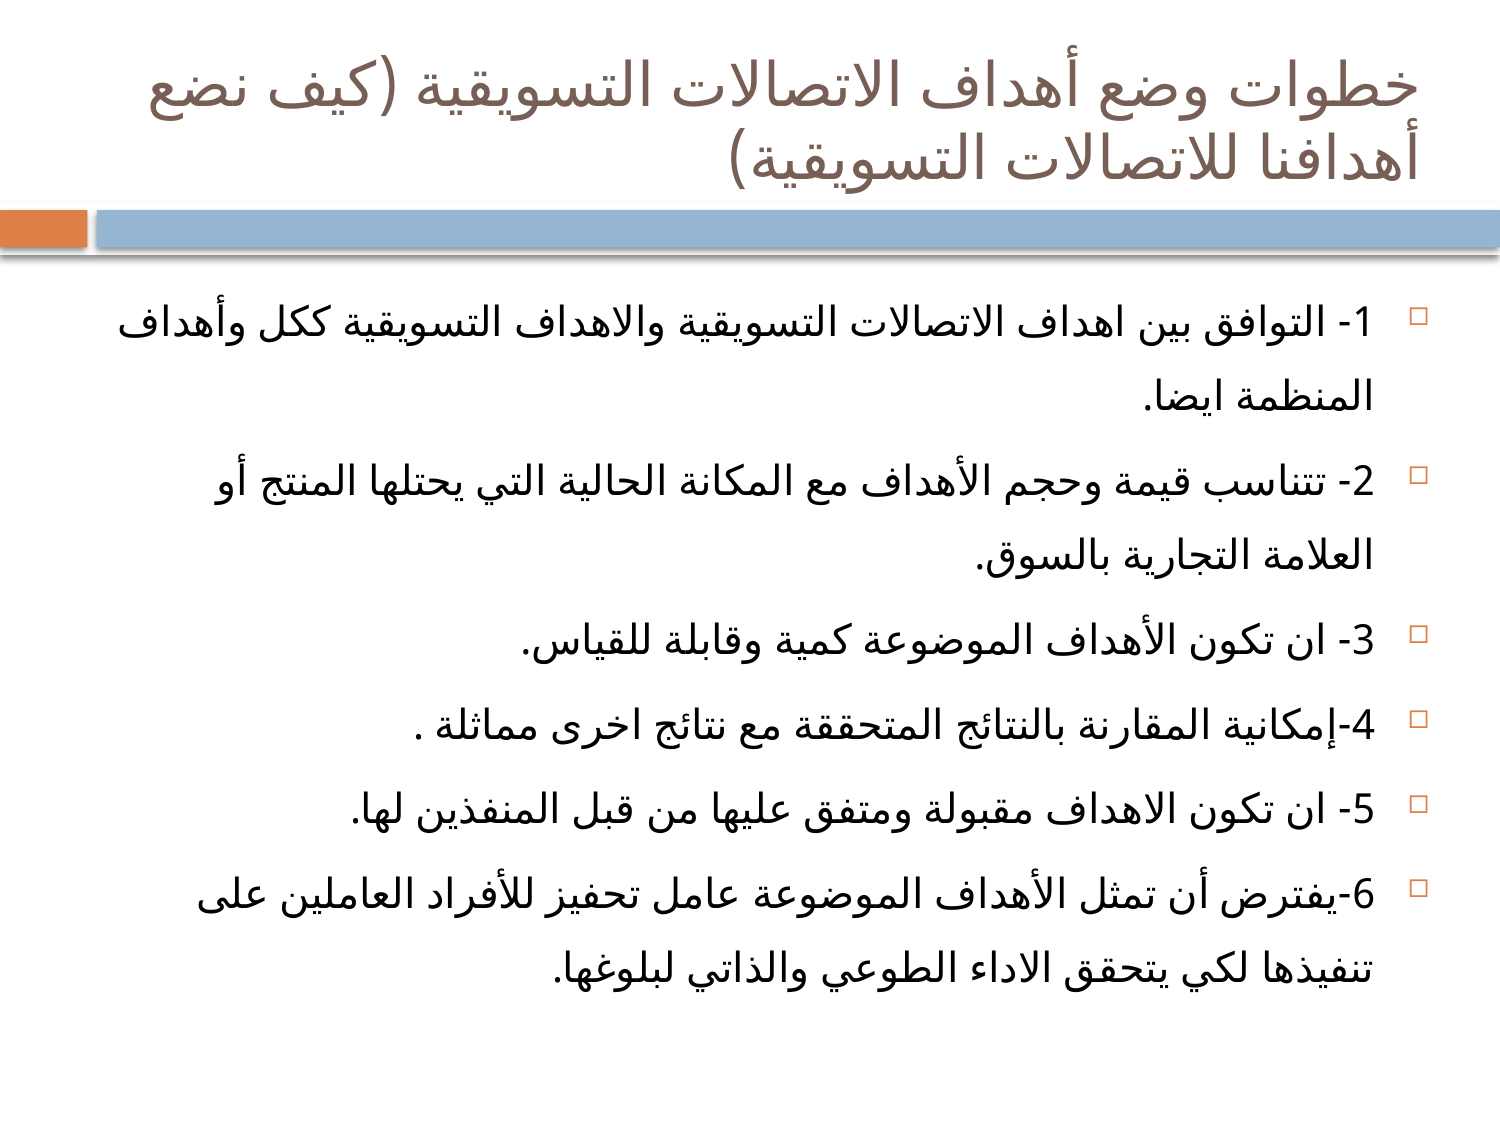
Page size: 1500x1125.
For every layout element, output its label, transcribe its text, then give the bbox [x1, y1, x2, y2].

list 1- التوافق بين اهداف الاتصالات التسويقية والاهداف التسويقية ككل وأهداف المنظمة ايضا. 2- تتناسب قيمة وحجم الأهداف مع المكانة الحالية التي يحتلها المنتج أو العلامة التجارية بالسوق. 3- ان تكون الأهداف الموضوعة كمية وقابلة للقياس. 4-إمكانية المقارنة بالنتائج المتحققة مع نتائج اخرى مماثلة . 5- ان تكون الاهداف مقبولة ومتفق عليها من قبل المنفذين لها. 6-يفترض أن تمثل الأهداف الموضوعة عامل تحفيز للأفراد العاملين على تنفيذها لكي يتحقق الاداء الطوعي والذاتي لبلوغها. [100, 262, 1438, 1000]
title خطوات وضع أهداف الاتصالات التسويقية (كيف نضع أهدافنا للاتصالات التسويقية) [100, 37, 1438, 200]
